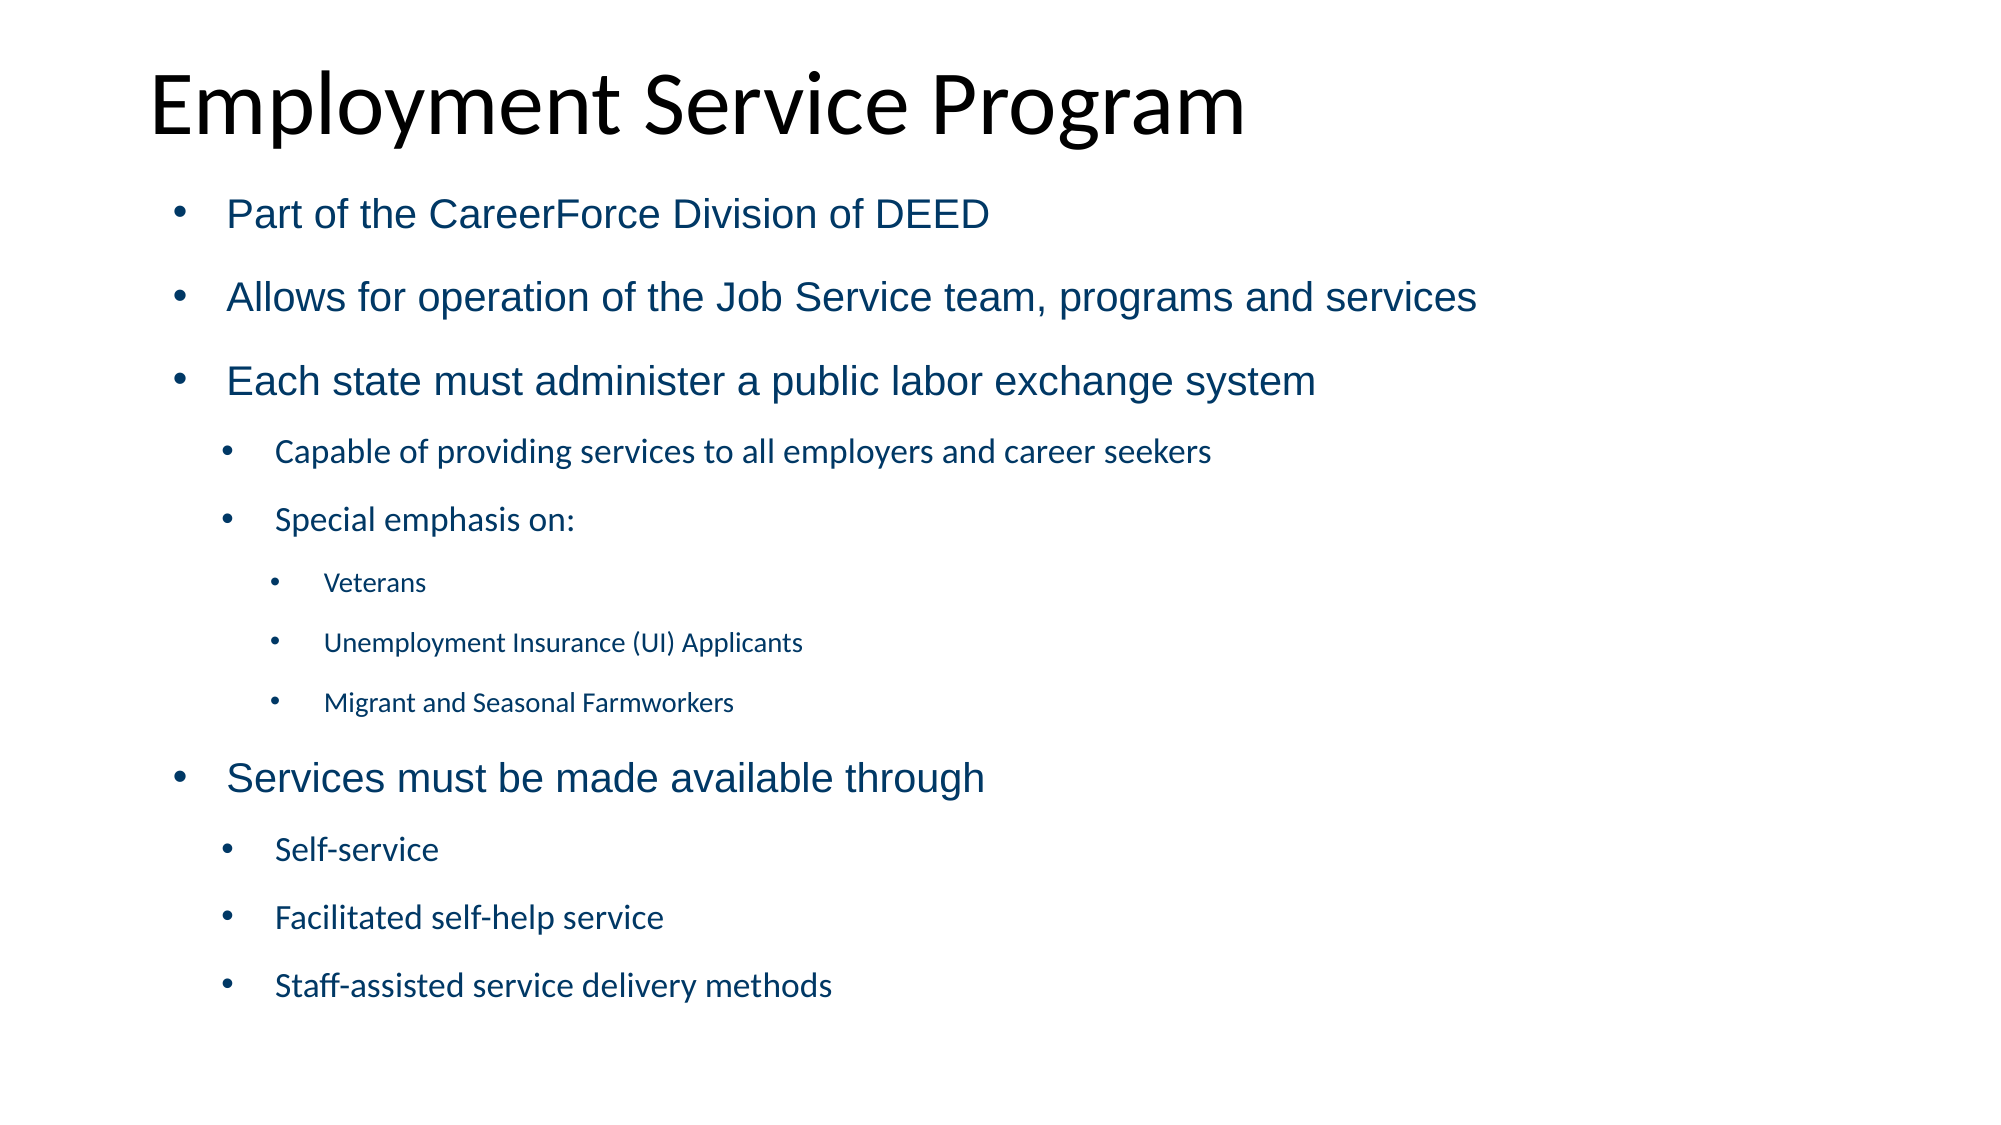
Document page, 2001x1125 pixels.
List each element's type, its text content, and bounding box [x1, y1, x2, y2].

list Part of the CareerForce Division of DEED Allows for operation of the Job Service team, programs and services Each state must administer a public labor exchange system Capable of providing services to all employers and career seekers Special emphasis on: Veterans Unemployment Insurance (UI) Applicants Migrant and Seasonal Farmworkers Services must be made available through Self-service Facilitated self-help service Staff-assisted service delivery methods [172, 186, 1724, 1014]
title Employment Service Program [149, 49, 1598, 161]
